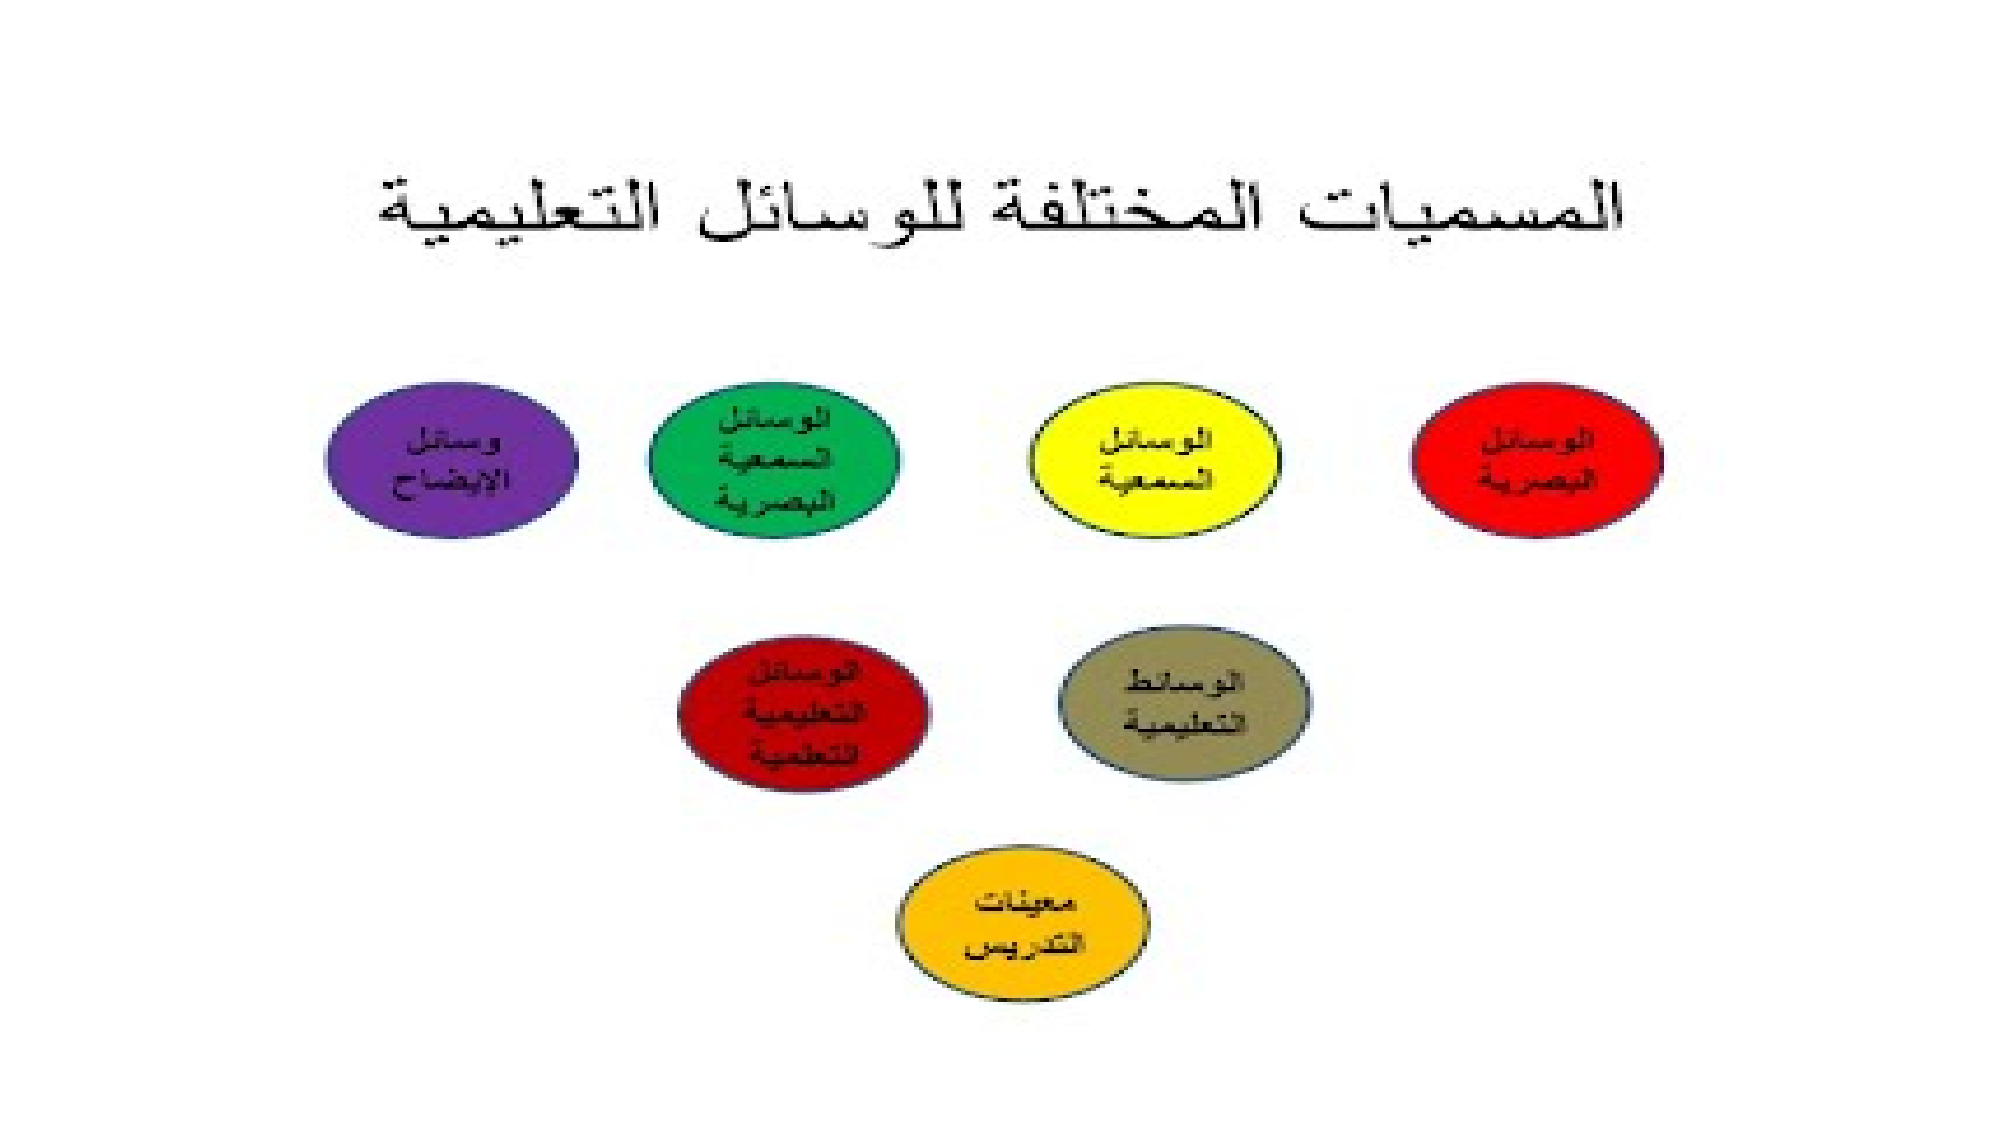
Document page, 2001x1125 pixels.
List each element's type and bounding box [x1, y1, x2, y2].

picture [85, 46, 1948, 1097]
